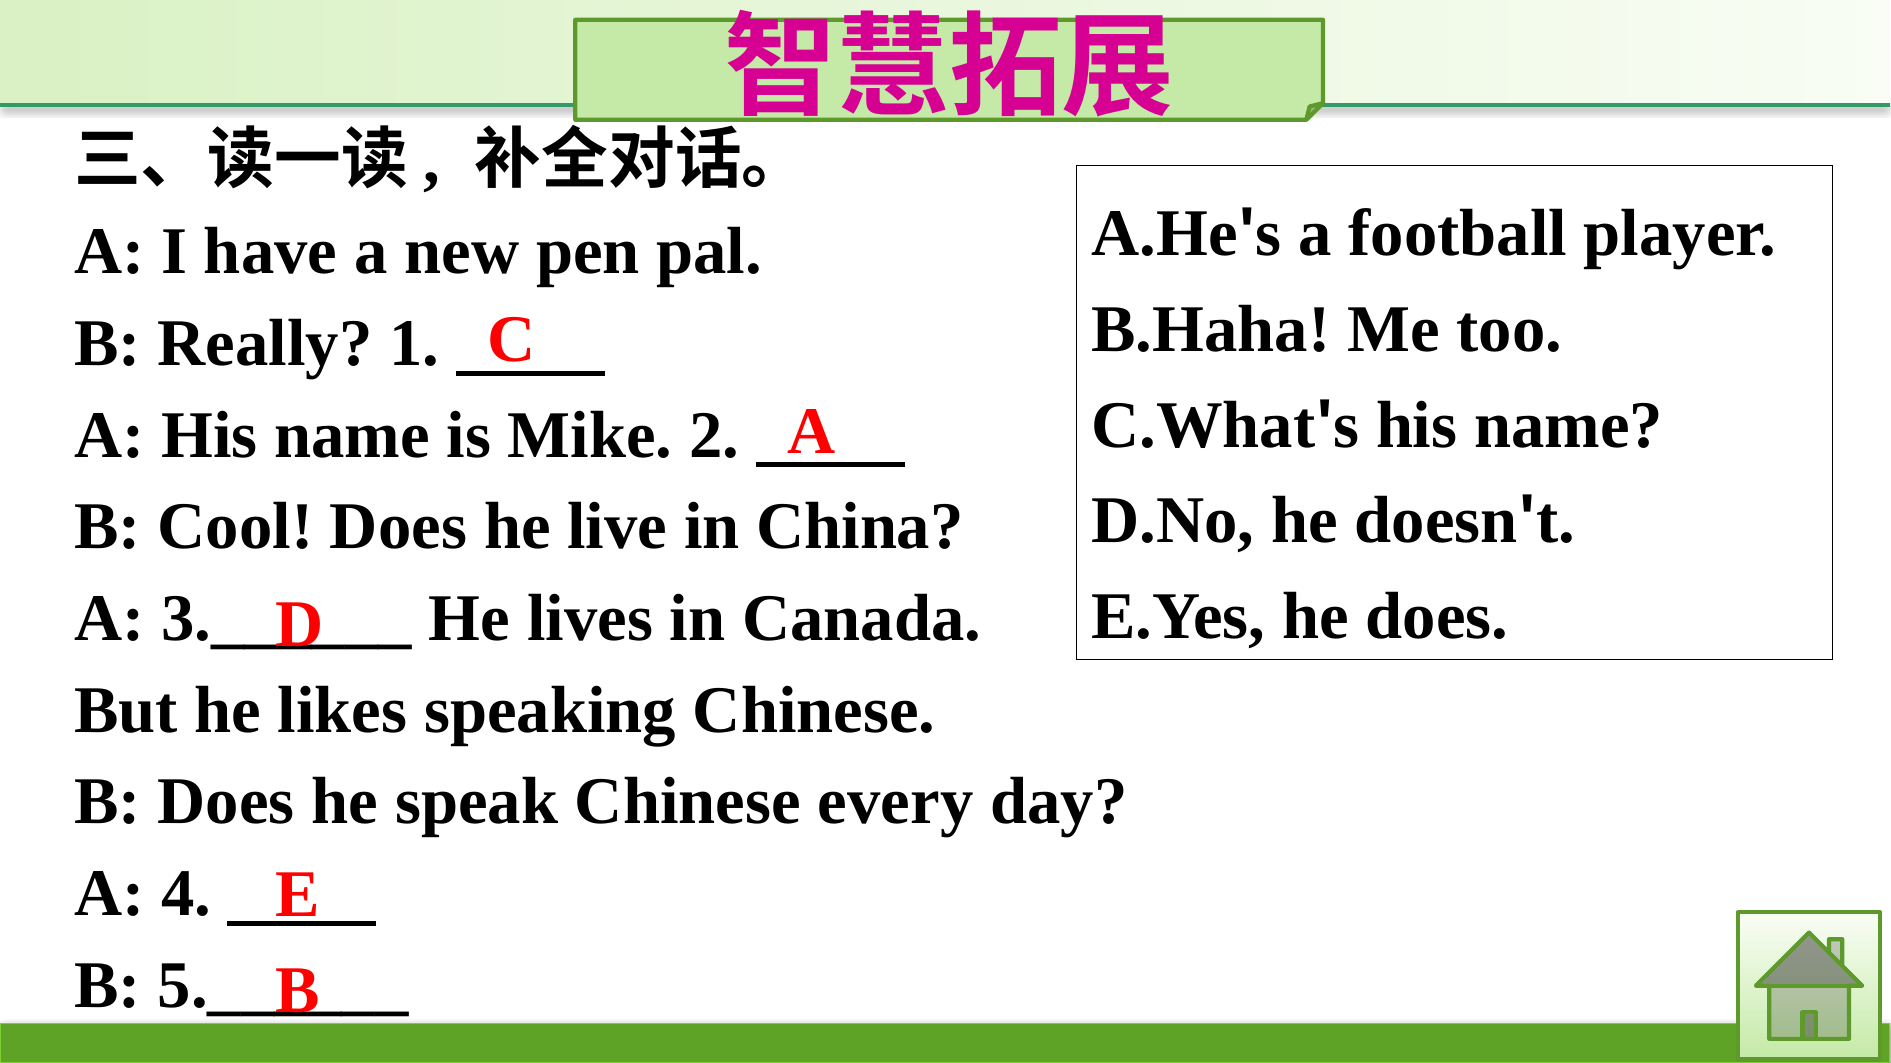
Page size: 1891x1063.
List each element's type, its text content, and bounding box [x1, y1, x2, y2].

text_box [59, 96, 1833, 1030]
text_box 智慧拓展 [573, 17, 1326, 95]
